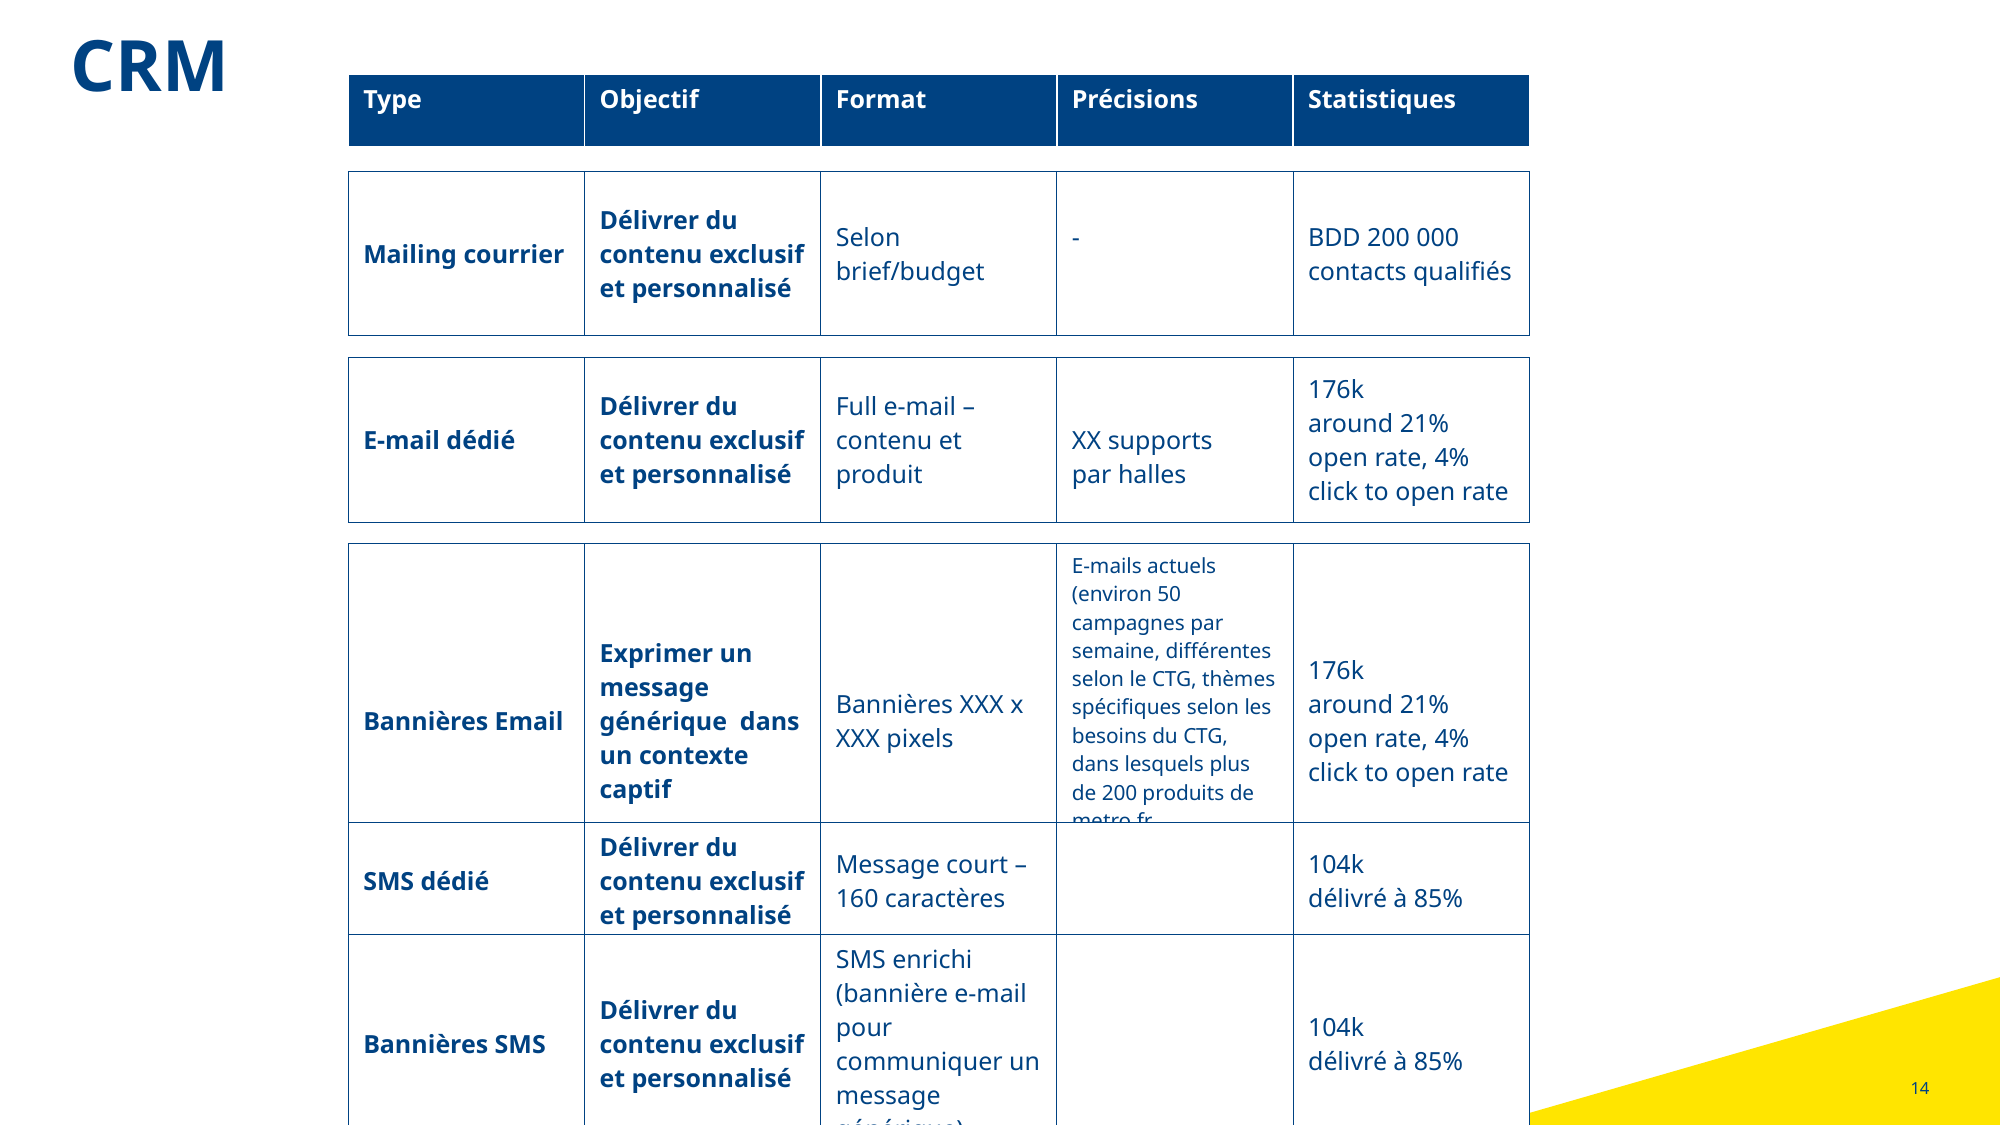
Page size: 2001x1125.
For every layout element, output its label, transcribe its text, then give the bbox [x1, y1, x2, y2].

table_header Statistiques [1294, 75, 1529, 146]
table_header [1057, 823, 1293, 934]
table_header BDD 200 000 contacts qualifiés [1294, 172, 1529, 335]
table_header 104k délivré à 85% [1294, 935, 1529, 1125]
table_header Précisions [1058, 75, 1292, 146]
table_header Mailing courrier [349, 172, 584, 335]
title CRM [70, 30, 1929, 186]
slide_number 14 [1860, 1077, 1930, 1103]
table_header 176k around 21% open rate, 4% click to open rate [1294, 358, 1529, 522]
table_header Type [349, 75, 584, 146]
table_header Exprimer un message générique dans un contexte captif [585, 544, 820, 822]
table_header Format [822, 75, 1056, 146]
table_header XX supports par halles [1057, 358, 1293, 522]
table_header Full e-mail – contenu et produit [821, 358, 1056, 522]
table_header SMS dédié [349, 823, 584, 934]
table_header 104k délivré à 85% [1294, 823, 1529, 934]
table_header Bannières Email [349, 544, 584, 822]
table_header - [1057, 172, 1293, 335]
table_header Objectif [585, 75, 820, 146]
table_header E-mail dédié [349, 358, 584, 522]
table_header Délivrer du contenu exclusif et personnalisé [585, 935, 820, 1125]
table_header 176k around 21% open rate, 4% click to open rate [1294, 544, 1529, 822]
table_header Bannières XXX x XXX pixels [821, 544, 1056, 822]
table_header SMS enrichi (bannière e-mail pour communiquer un message générique) [821, 935, 1056, 1125]
table_header [1057, 935, 1293, 1125]
table_header Bannières SMS [349, 935, 584, 1125]
table_header Selon brief/budget [821, 172, 1056, 335]
table_header Délivrer du contenu exclusif et personnalisé [585, 172, 820, 335]
table_header E-mails actuels (environ 50 campagnes par semaine, différentes selon le CTG, thèmes spécifiques selon les besoins du CTG, dans lesquels plus de 200 produits de metro.fr (équipements) sont insérés) [1057, 544, 1293, 822]
table_header Délivrer du contenu exclusif et personnalisé [585, 358, 820, 522]
table_header Message court – 160 caractères [821, 823, 1056, 934]
table_header Délivrer du contenu exclusif et personnalisé [585, 823, 820, 934]
